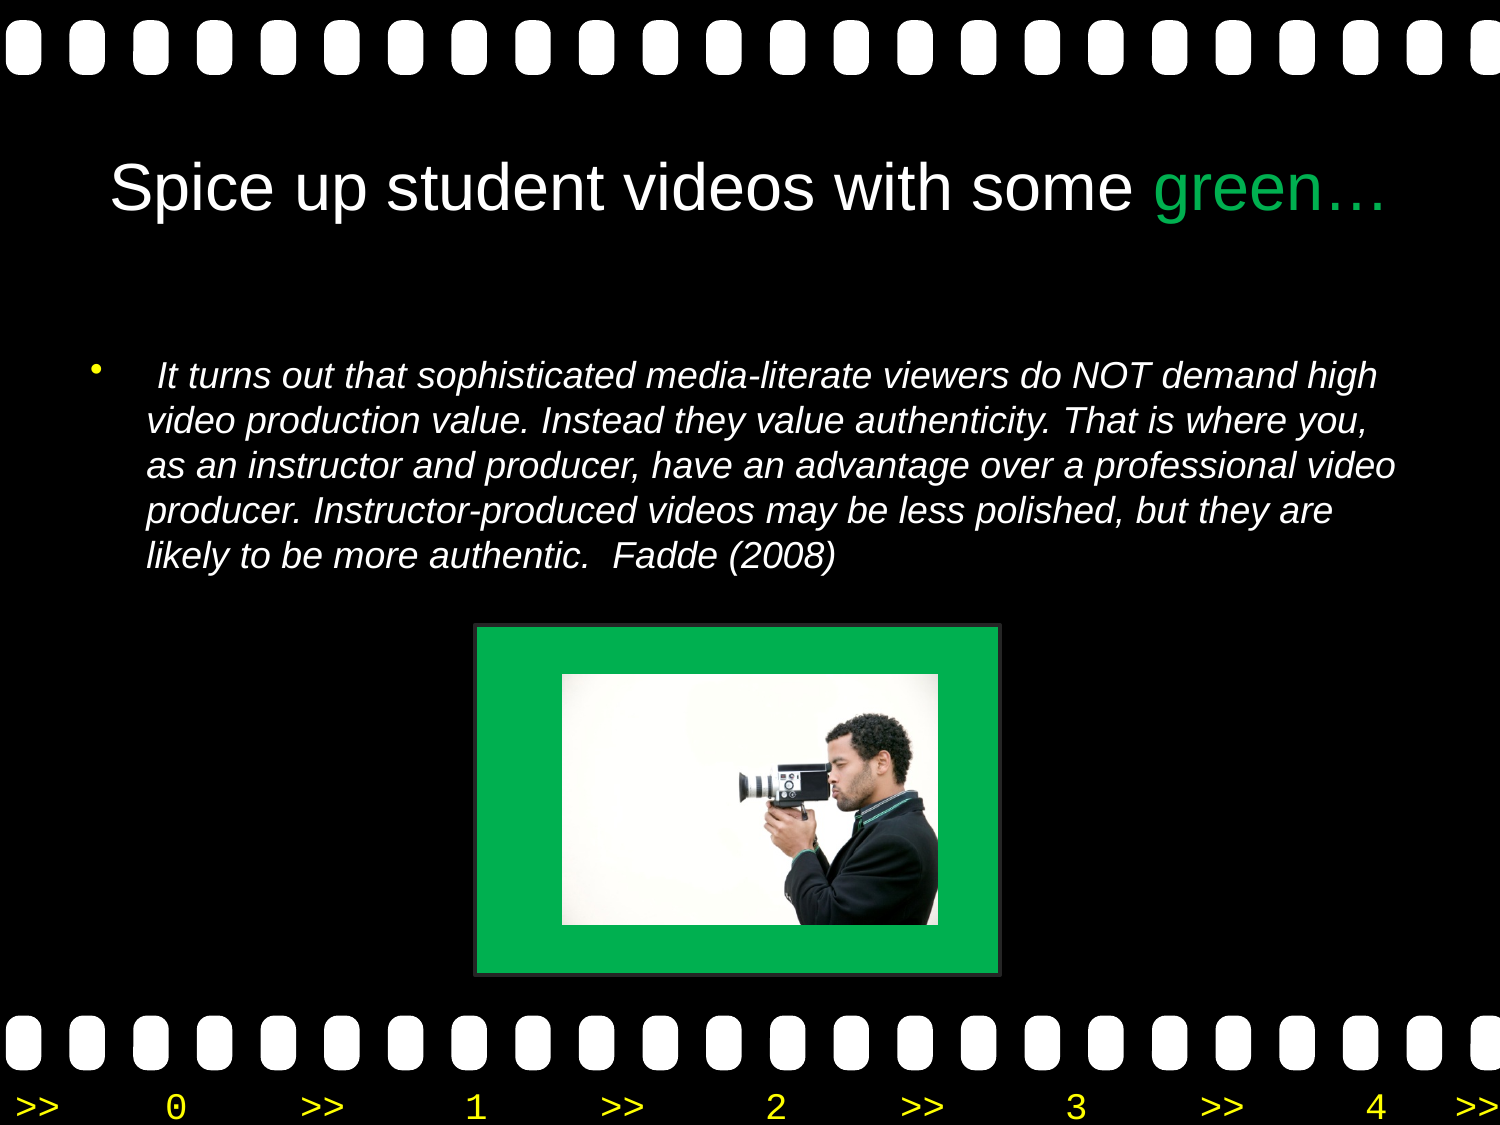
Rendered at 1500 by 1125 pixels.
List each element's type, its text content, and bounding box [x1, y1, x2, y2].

picture [562, 674, 938, 925]
list It turns out that sophisticated media-literate viewers do NOT demand high video production value. Instead they value authenticity. That is where you, as an instructor and producer, have an advantage over a professional video producer. Instructor-produced videos may be less polished, but they are likely to be more authentic. Fadde (2008) [74, 290, 1426, 1006]
title Spice up student videos with some green… [74, 89, 1426, 278]
